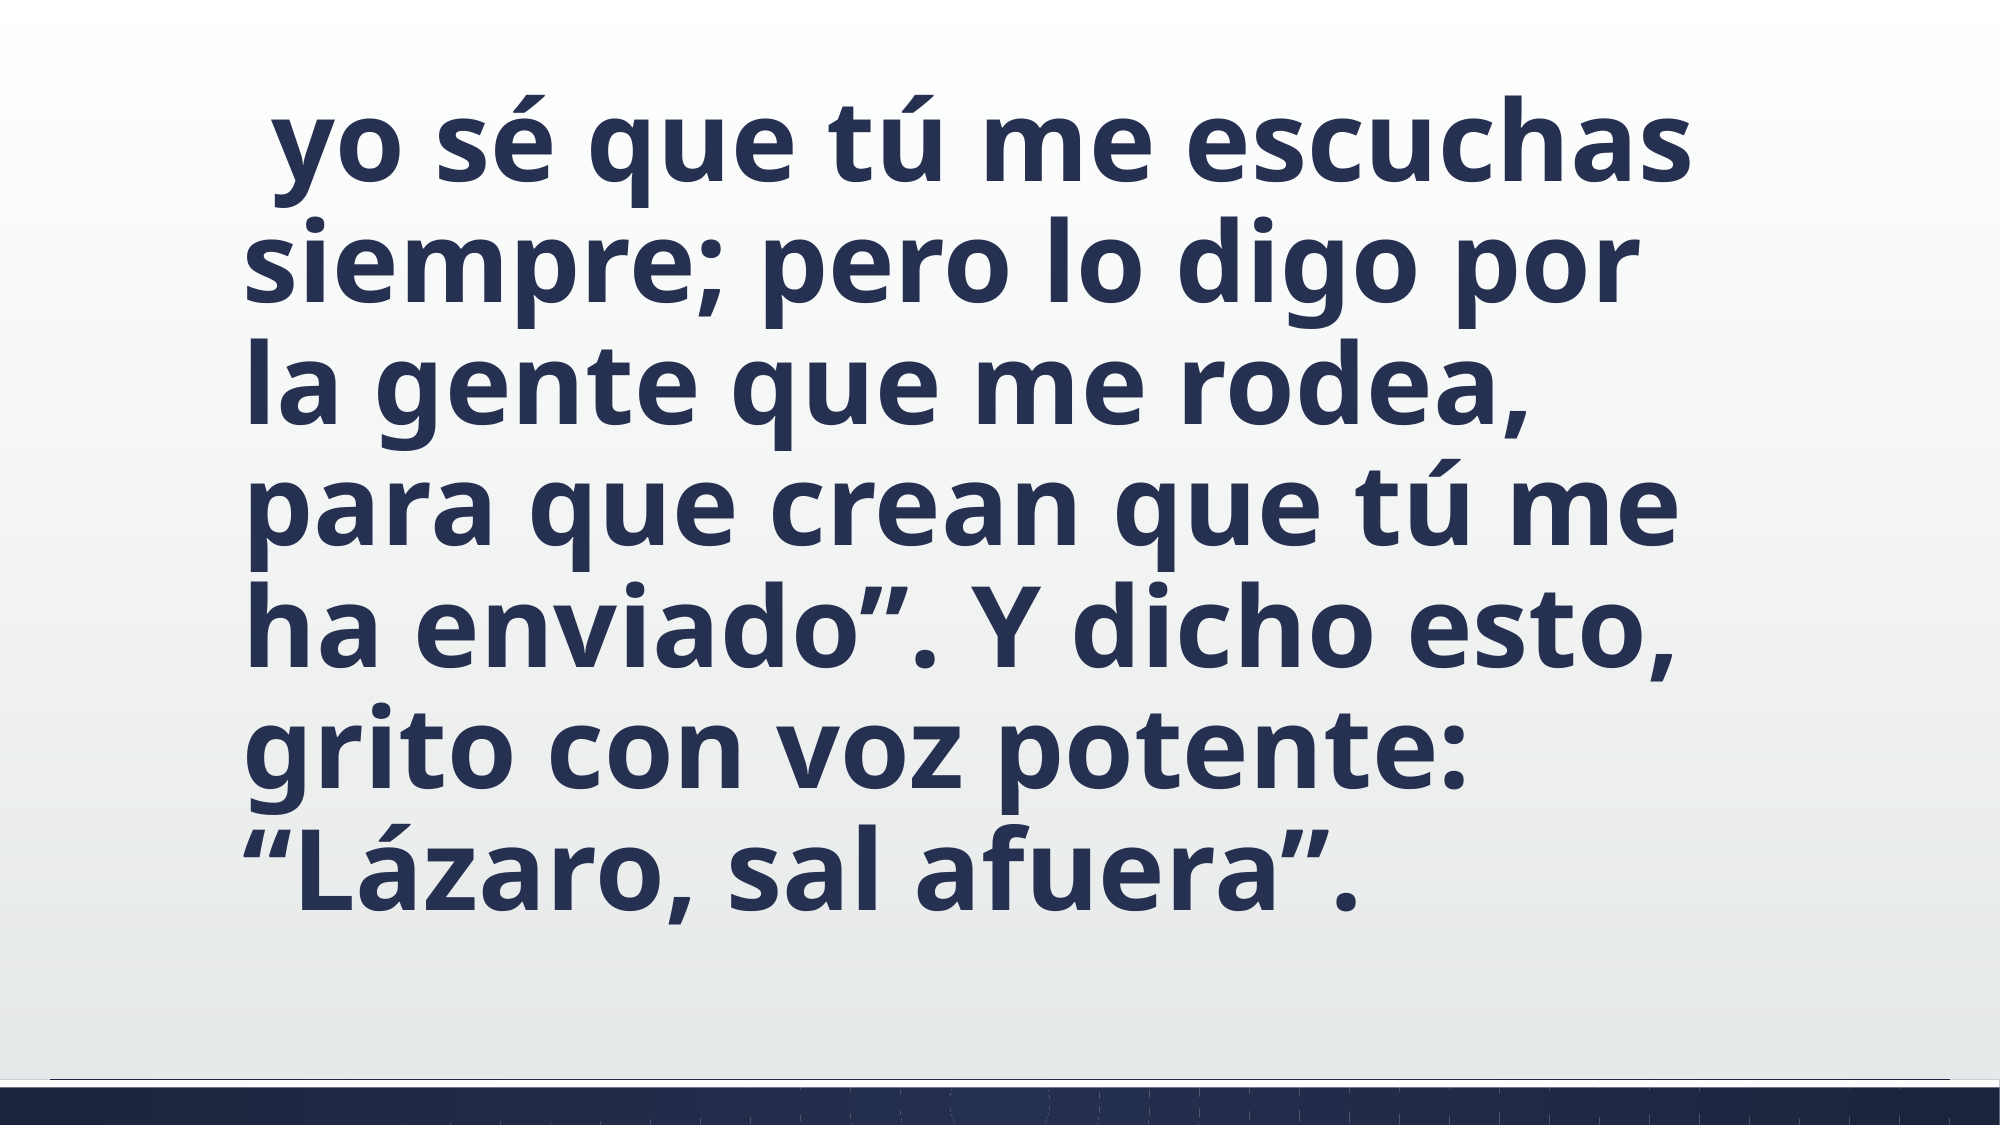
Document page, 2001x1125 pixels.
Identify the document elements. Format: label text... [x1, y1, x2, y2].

list yo sé que tú me escuchas siempre; pero lo digo por la gente que me rodea, para que crean que tú me ha enviado”. Y dicho esto, grito con voz potente: “Lázaro, sal afuera”. [219, 76, 1780, 990]
